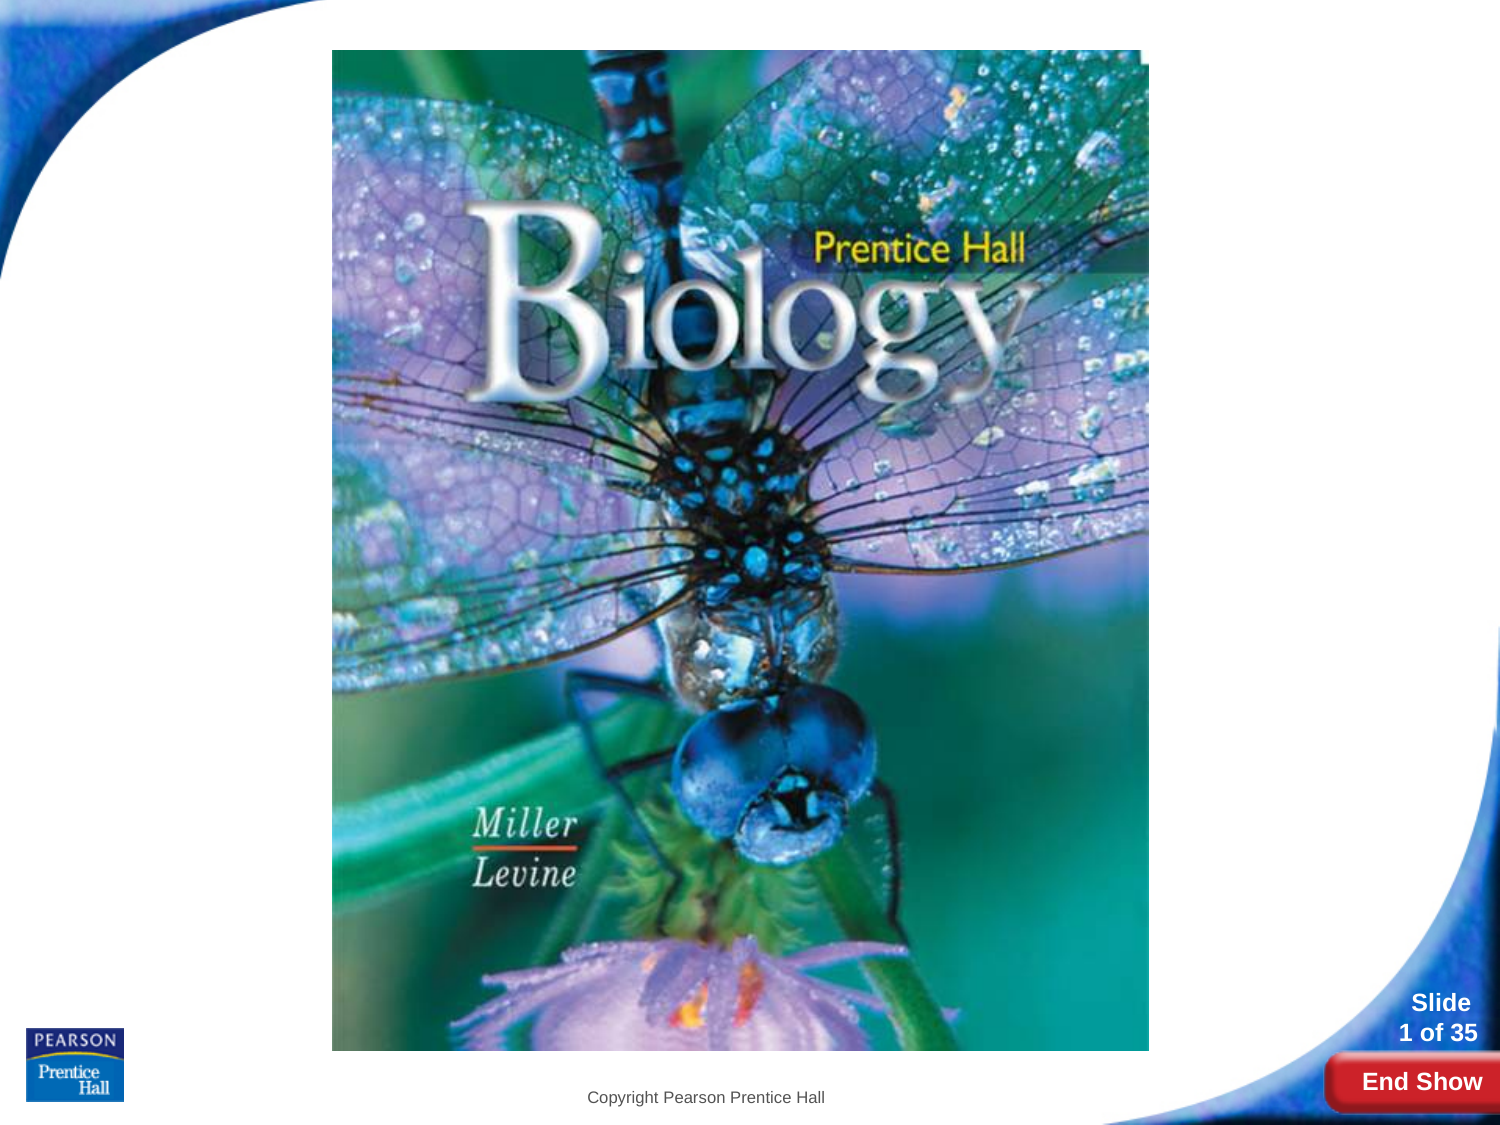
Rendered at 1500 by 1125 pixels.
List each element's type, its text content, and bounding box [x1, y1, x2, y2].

picture [0, 0, 1500, 1125]
title Biology [268, 0, 1344, 207]
footer Copyright Pearson Prentice Hall [468, 1078, 945, 1105]
